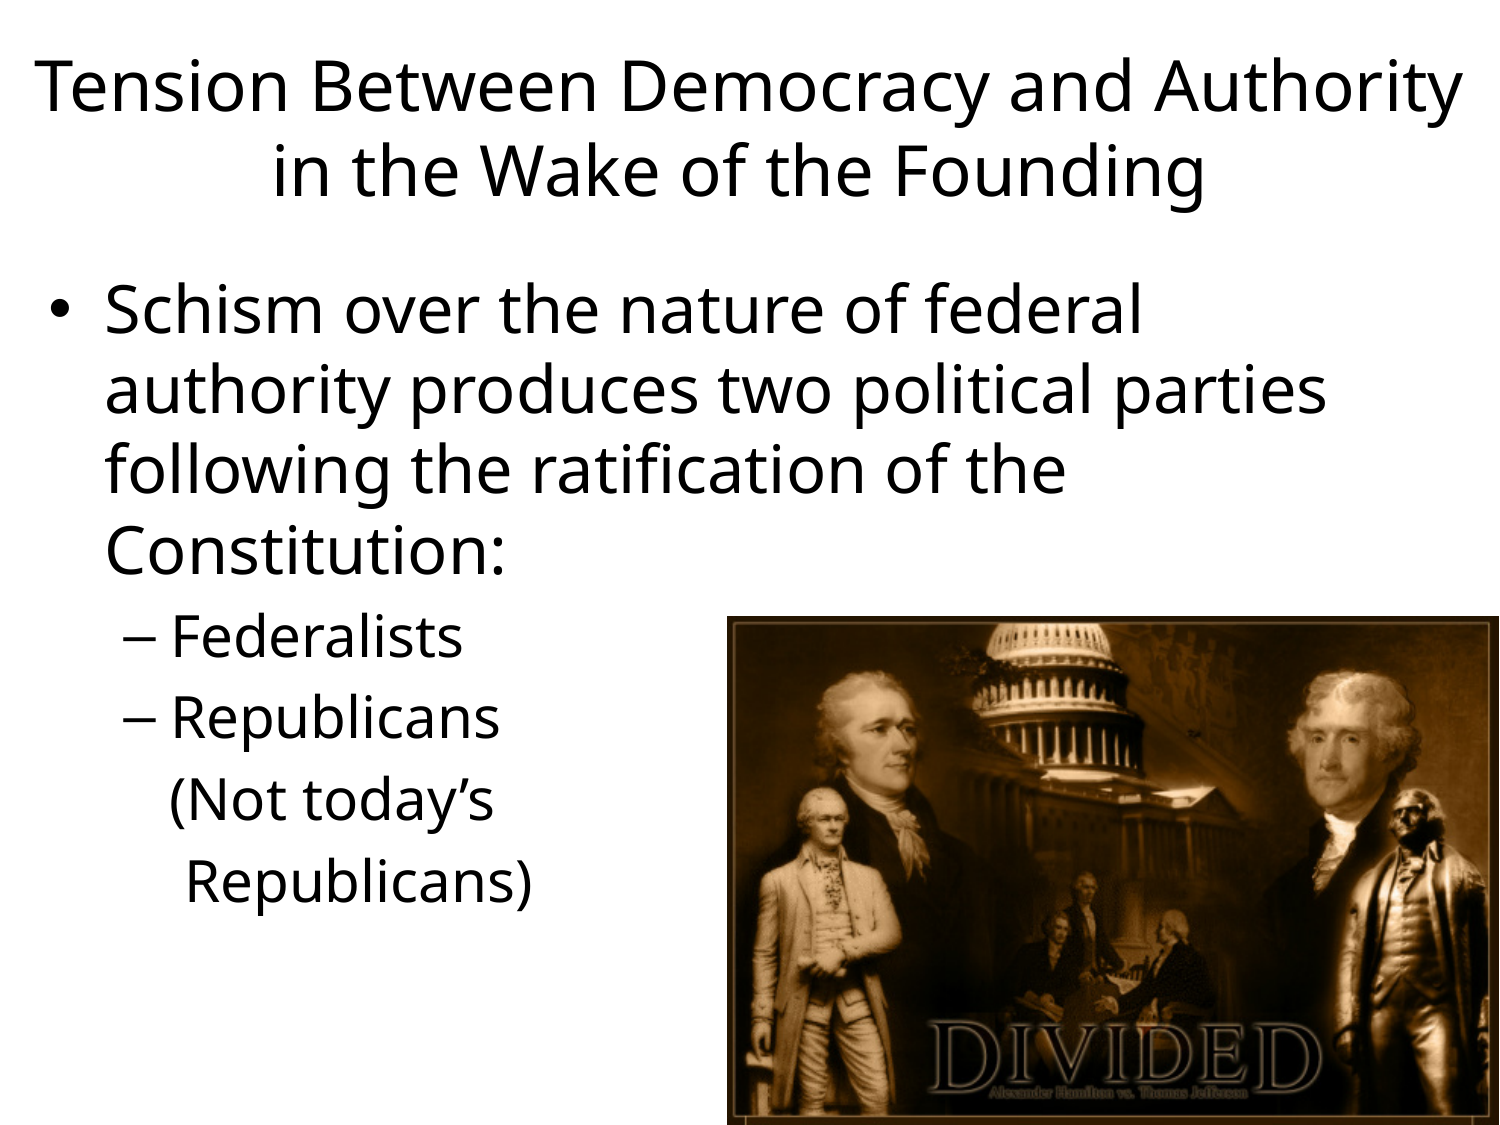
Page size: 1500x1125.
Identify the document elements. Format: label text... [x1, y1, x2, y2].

picture [727, 615, 1499, 1125]
title Tension Between Democracy and Authority in the Wake of the Founding [0, 32, 1500, 220]
list Schism over the nature of federal authority produces two political parties following the ratification of the Constitution: Federalists Republicans (Not today’s Republicans) [33, 259, 1439, 1023]
